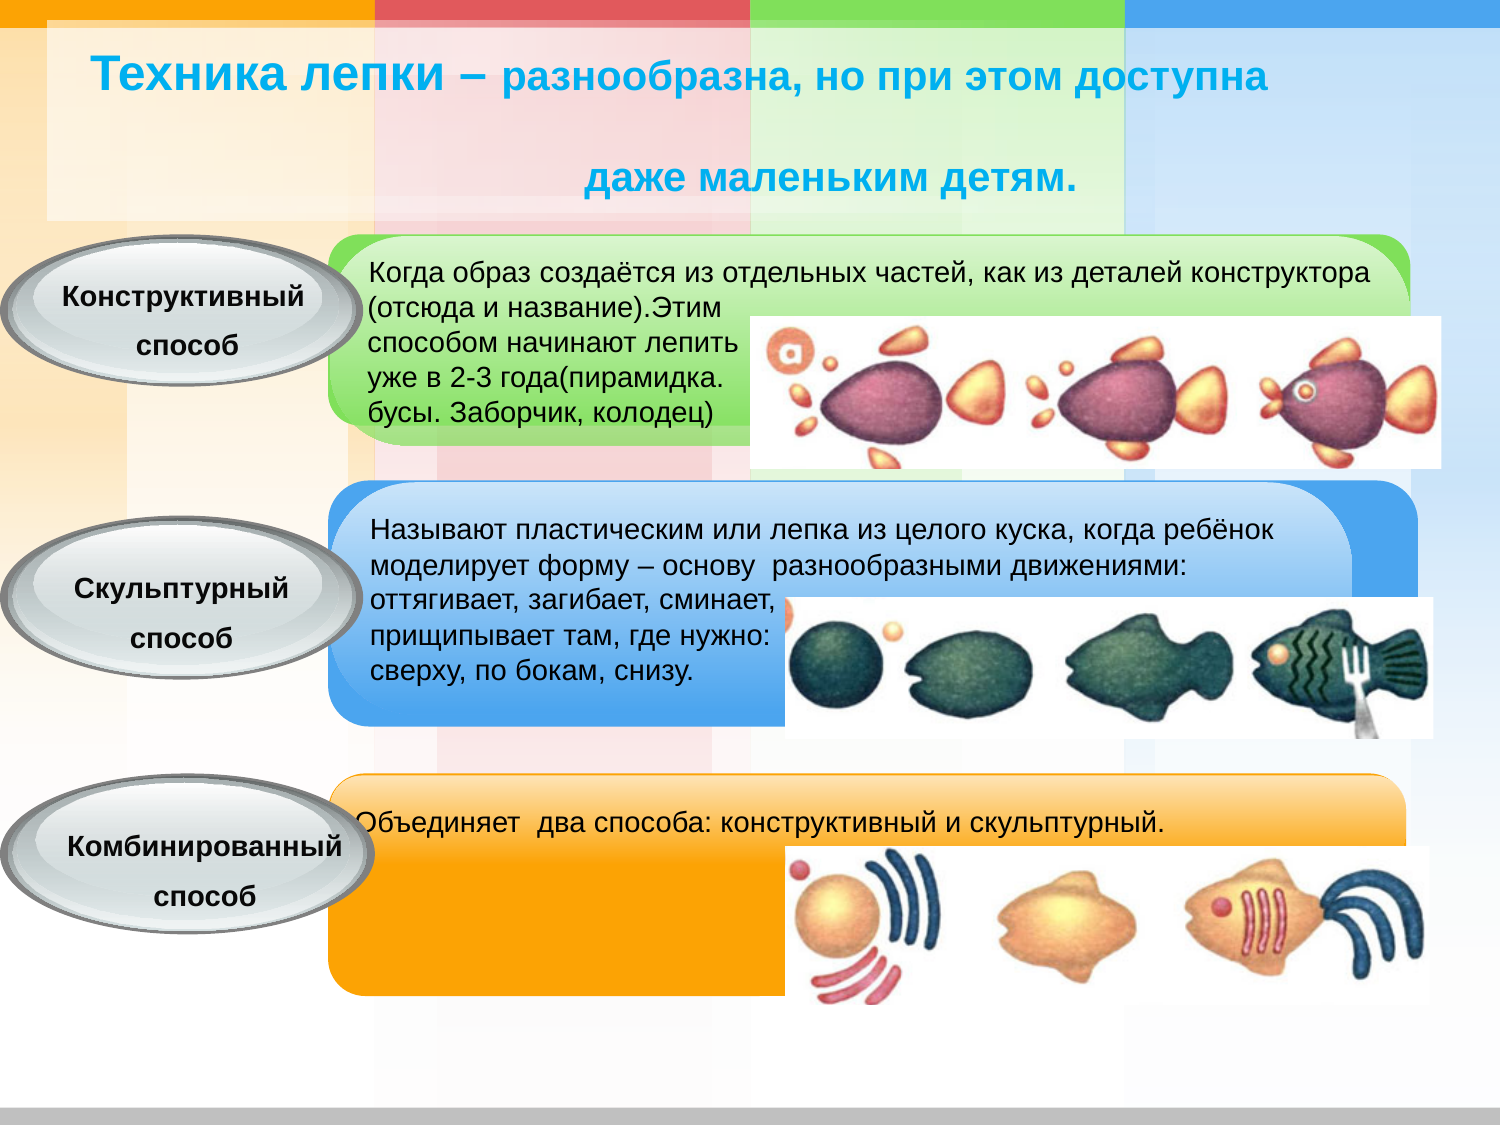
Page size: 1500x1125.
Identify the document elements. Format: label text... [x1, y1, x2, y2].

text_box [327, 773, 1407, 997]
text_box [0, 515, 364, 680]
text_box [0, 234, 364, 387]
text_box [0, 773, 376, 935]
picture [784, 597, 1434, 739]
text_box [327, 234, 1411, 446]
picture [784, 846, 1430, 1005]
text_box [327, 480, 1419, 727]
title Техника лепки – разнообразна, но при этом доступна даже маленьким детям. [74, 42, 1337, 198]
picture [749, 316, 1442, 469]
